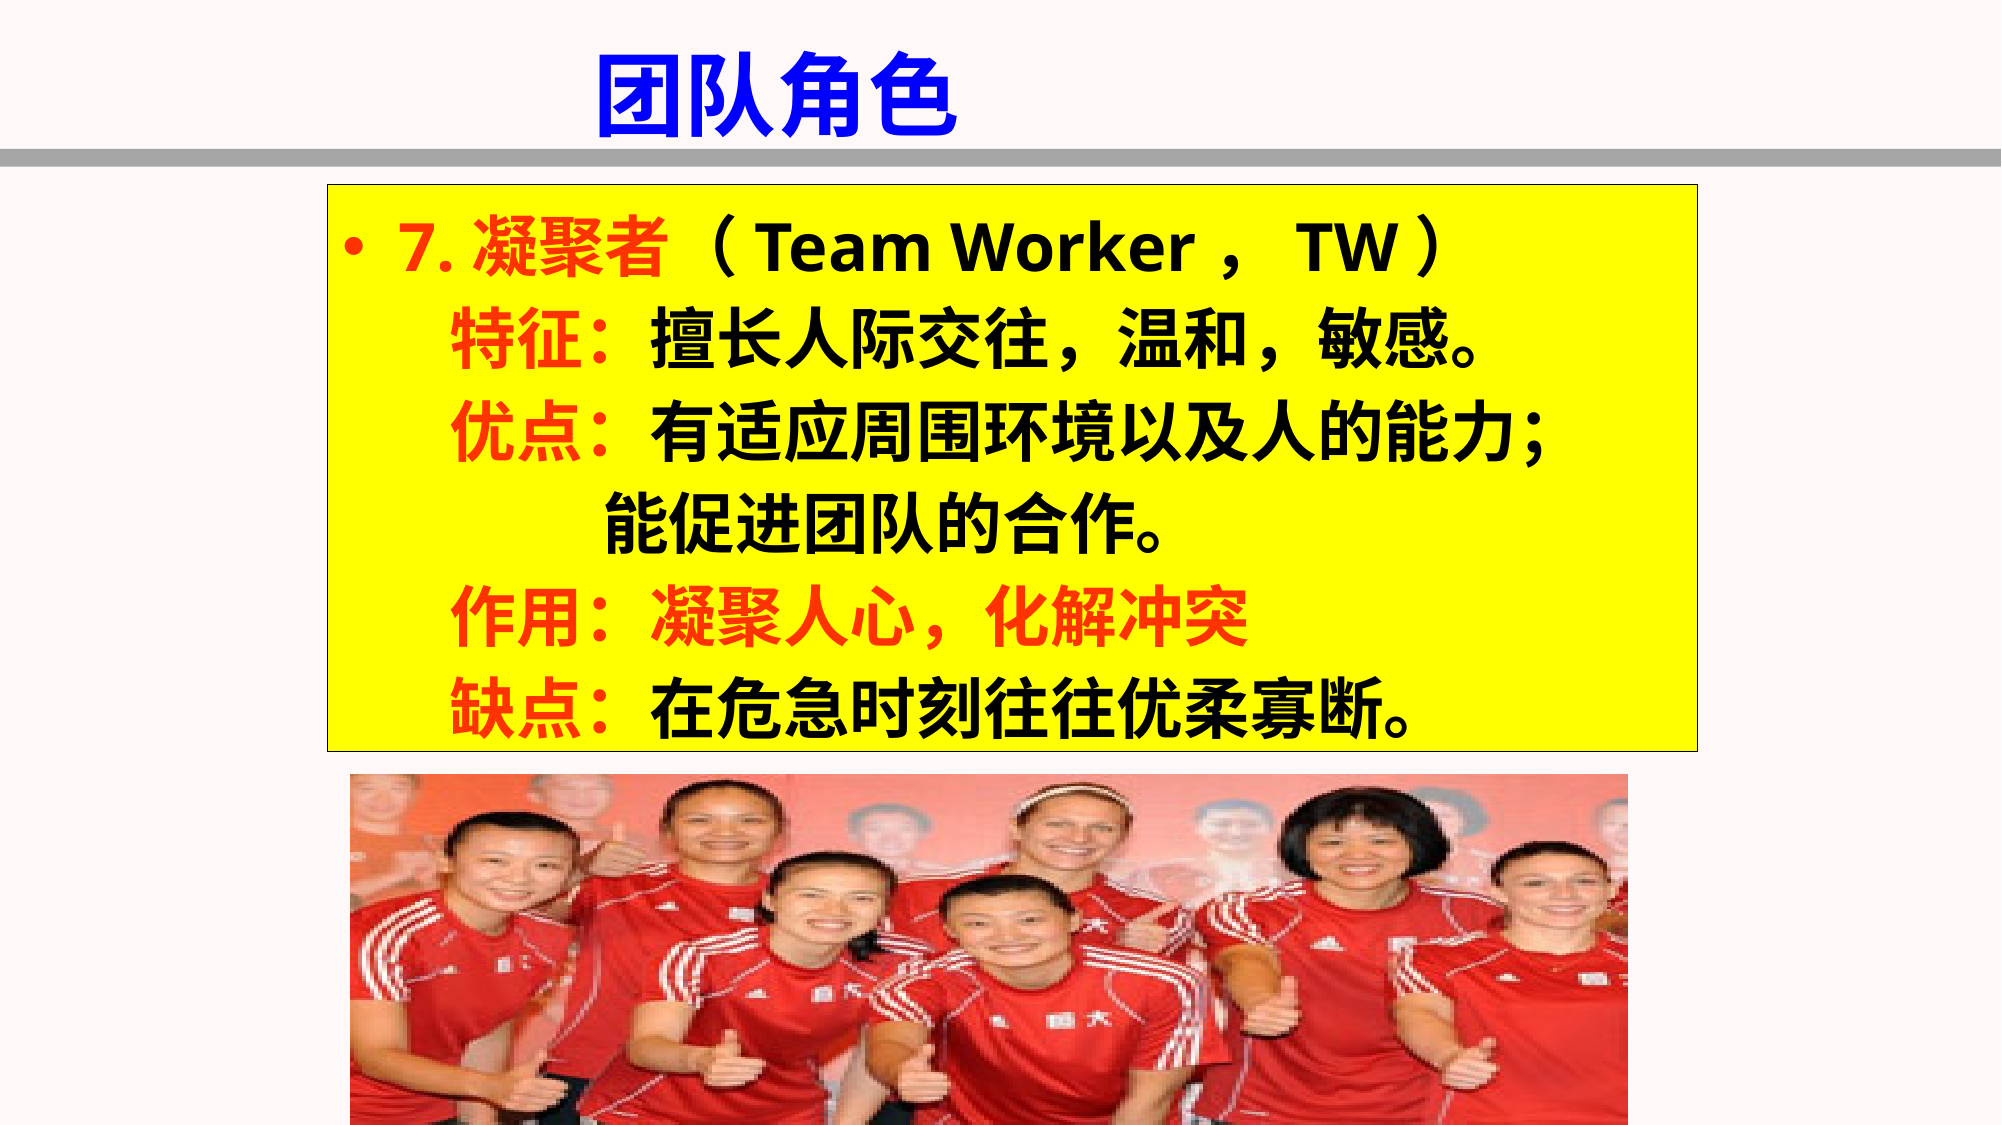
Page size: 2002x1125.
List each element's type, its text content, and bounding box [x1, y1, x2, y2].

title 团队角色 [350, 30, 994, 234]
list 7.凝聚者（Team Worker，TW） 特征：擅长人际交往，温和，敏感。 优点：有适应周围环境以及人的能力； 能促进团队的合作。 作用：凝聚人心，化解冲突 缺点：在危急时刻往往优柔寡断。 [327, 184, 1698, 752]
picture [350, 774, 1628, 1125]
